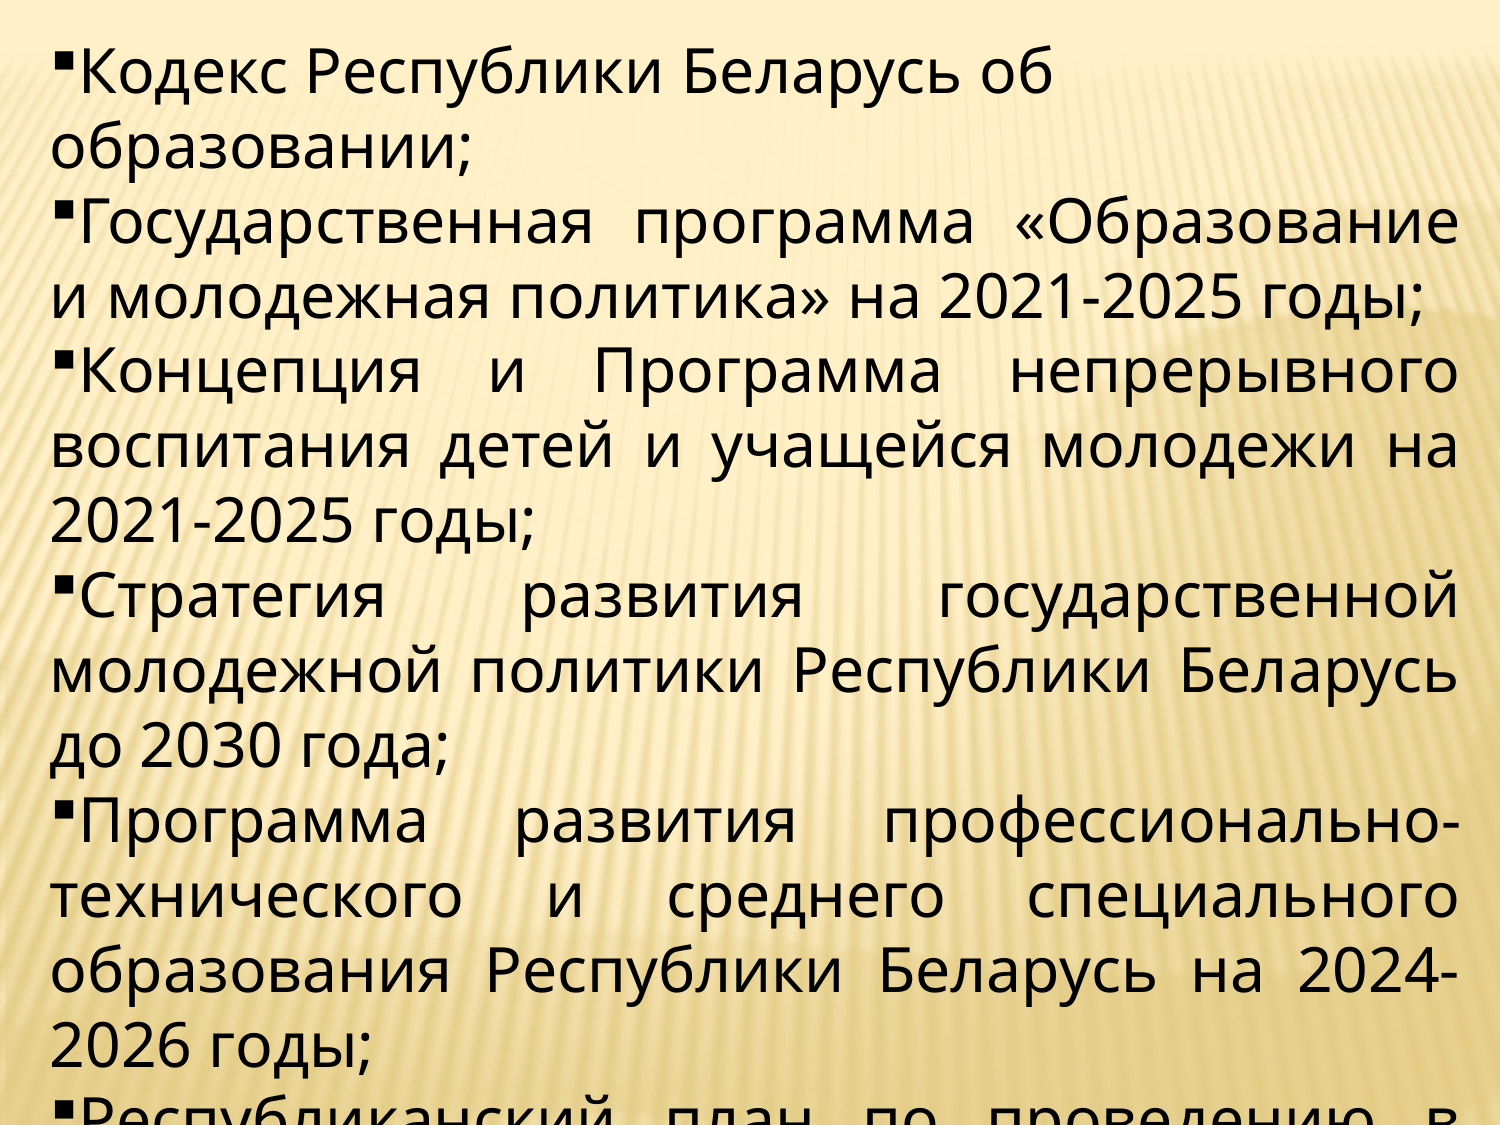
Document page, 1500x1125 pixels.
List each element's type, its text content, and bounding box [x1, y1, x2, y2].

text_box Кодекс Республики Беларусь об образовании; Государственная программа «Образование и молодежная политика» на 2021-2025 годы; Концепция и Программа непрерывного воспитания детей и учащейся молодежи на 2021-2025 годы; Стратегия развития государственной молодежной политики Республики Беларусь до 2030 года; Программа развития профессионально-технического и среднего специального образования Республики Беларусь на 2024-2026 годы; Республиканский план по проведению в 2024 году Года качества. [35, 23, 1477, 1125]
